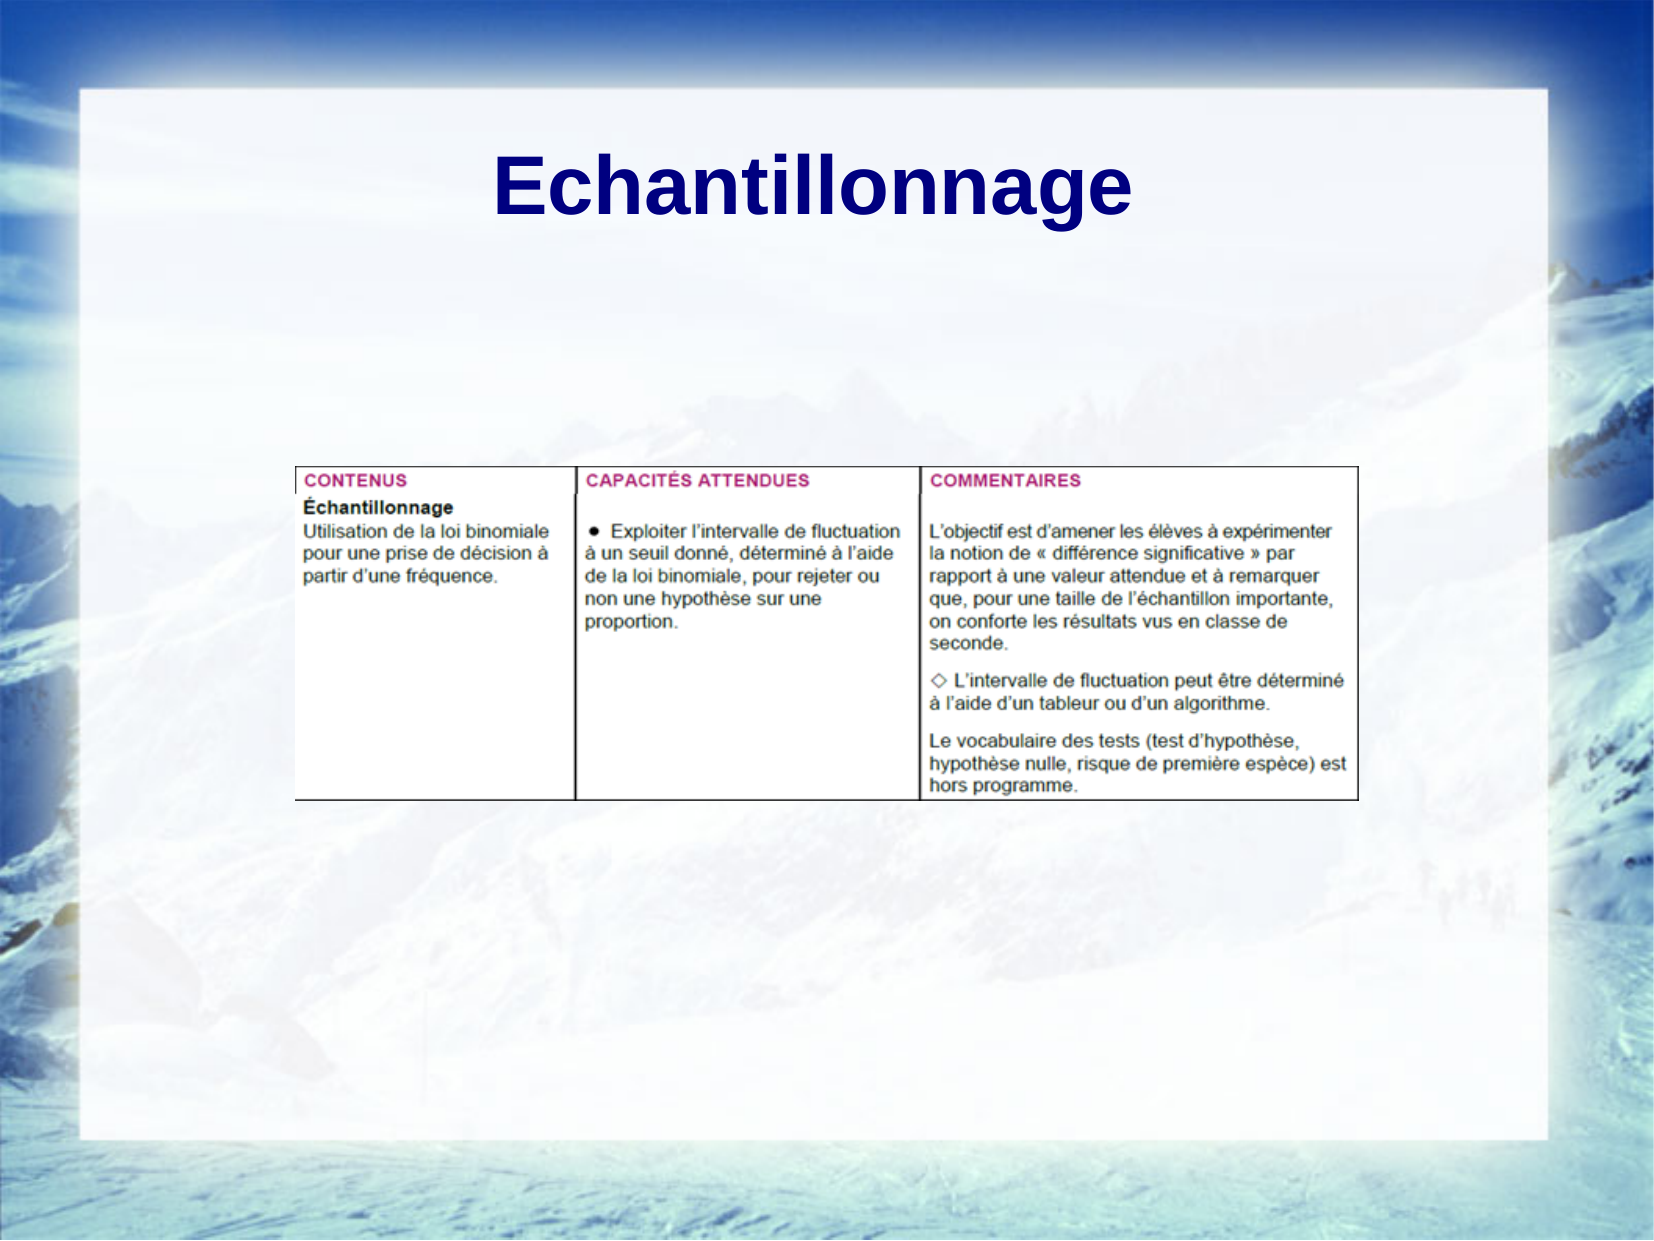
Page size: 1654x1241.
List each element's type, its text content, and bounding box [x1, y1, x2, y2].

picture [0, 0, 1654, 1240]
title Echantillonnage [104, 132, 1522, 235]
